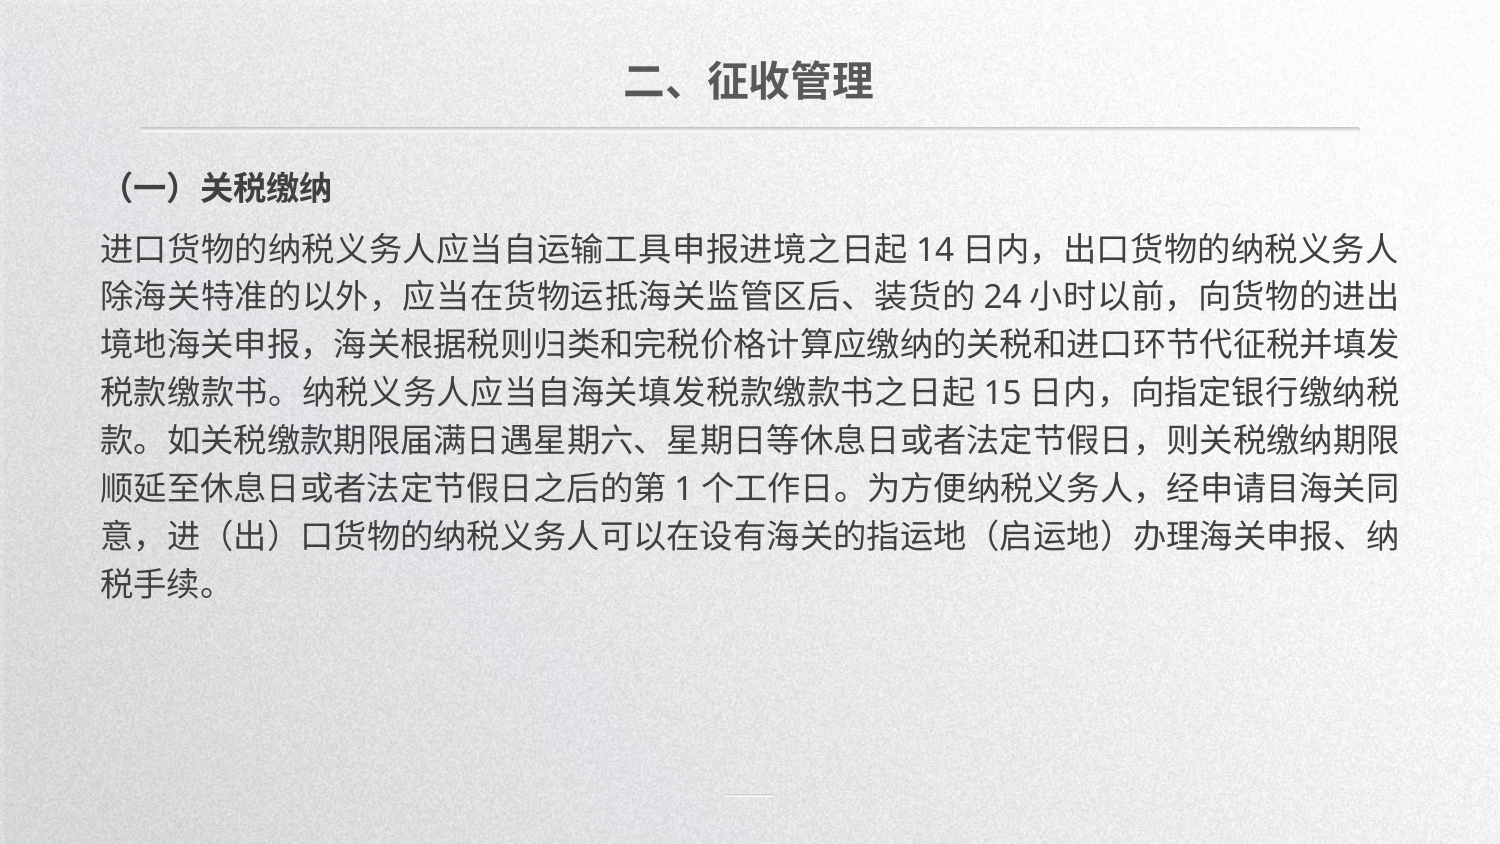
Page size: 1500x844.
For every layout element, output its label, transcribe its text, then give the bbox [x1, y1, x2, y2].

text_box （一）关税缴纳 进口货物的纳税义务人应当自运输工具申报进境之日起14日内，出口货物的纳税义务人除海关特准的以外，应当在货物运抵海关监管区后、装货的24小时以前，向货物的进出境地海关申报，海关根据税则归类和完税价格计算应缴纳的关税和进口环节代征税并填发税款缴款书。纳税义务人应当自海关填发税款缴款书之日起15日内，向指定银行缴纳税款。如关税缴款期限届满日遇星期六、星期日等休息日或者法定节假日，则关税缴纳期限顺延至休息日或者法定节假日之后的第1个工作日。为方便纳税义务人，经申请目海关同意，进（出）口货物的纳税义务人可以在设有海关的指运地（启运地）办理海关申报、纳税手续。 [100, 159, 1400, 603]
picture [0, 0, 1500, 844]
text_box 二、征收管理 [459, 49, 1038, 111]
